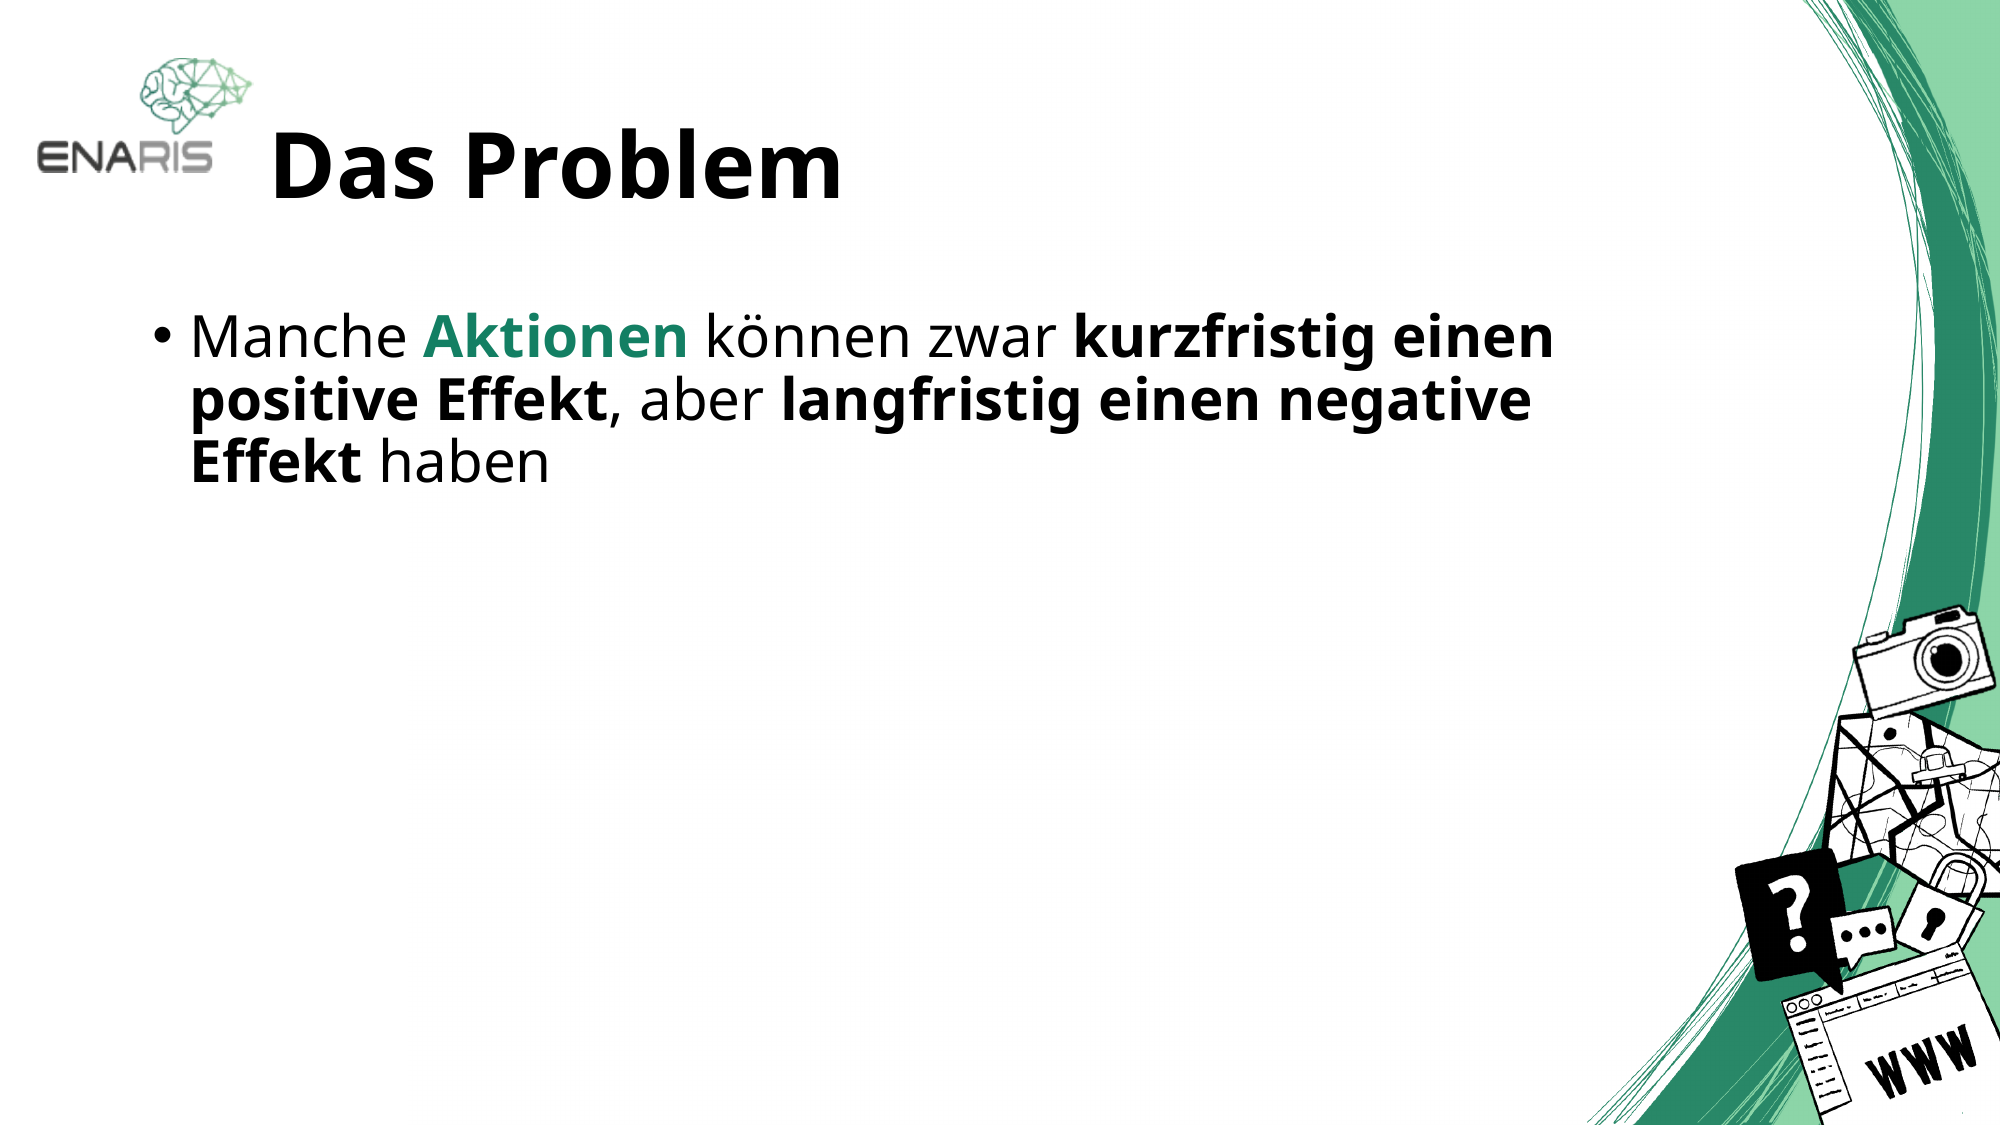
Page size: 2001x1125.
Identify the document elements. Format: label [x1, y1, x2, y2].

list [137, 299, 1728, 1014]
picture [37, 58, 254, 173]
picture [408, 0, 2000, 1125]
title [253, 59, 1863, 278]
